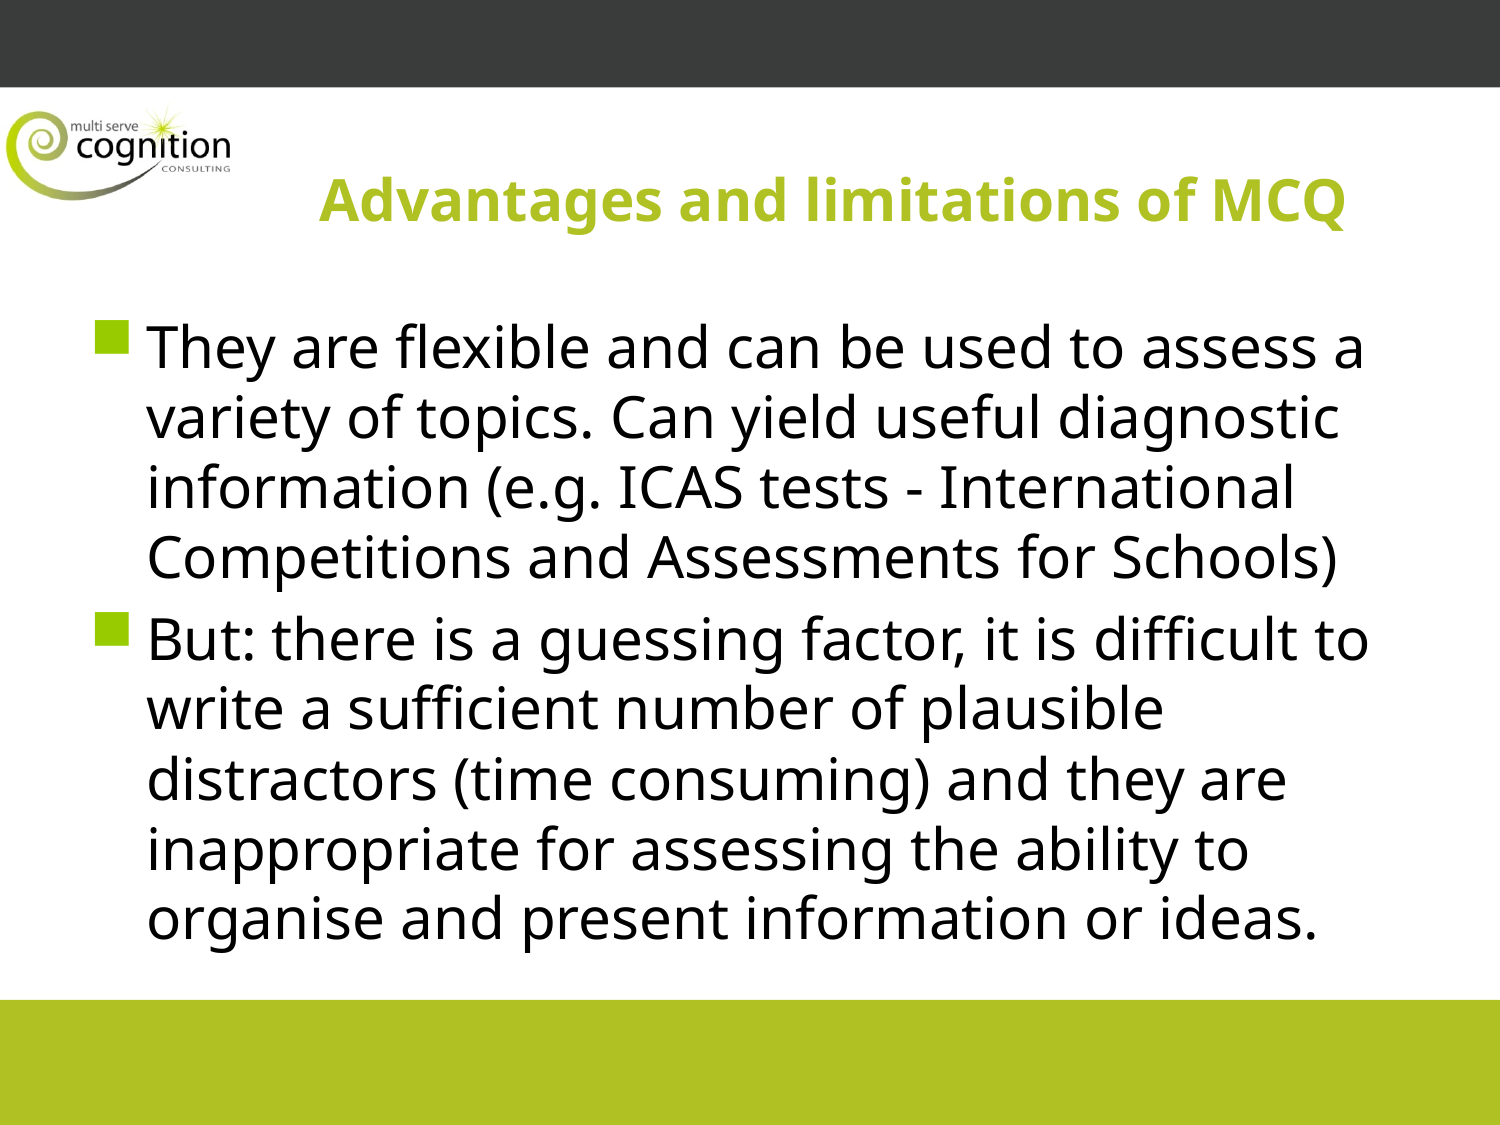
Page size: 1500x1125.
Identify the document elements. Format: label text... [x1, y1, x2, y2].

picture [0, 101, 237, 207]
list They are flexible and can be used to assess a variety of topics. Can yield useful diagnostic information (e.g. ICAS tests - International Competitions and Assessments for Schools) But: there is a guessing factor, it is difficult to write a sufficient number of plausible distractors (time consuming) and they are inappropriate for assessing the ability to organise and present information or ideas. [74, 302, 1426, 977]
title Advantages and limitations of MCQ [241, 113, 1426, 283]
